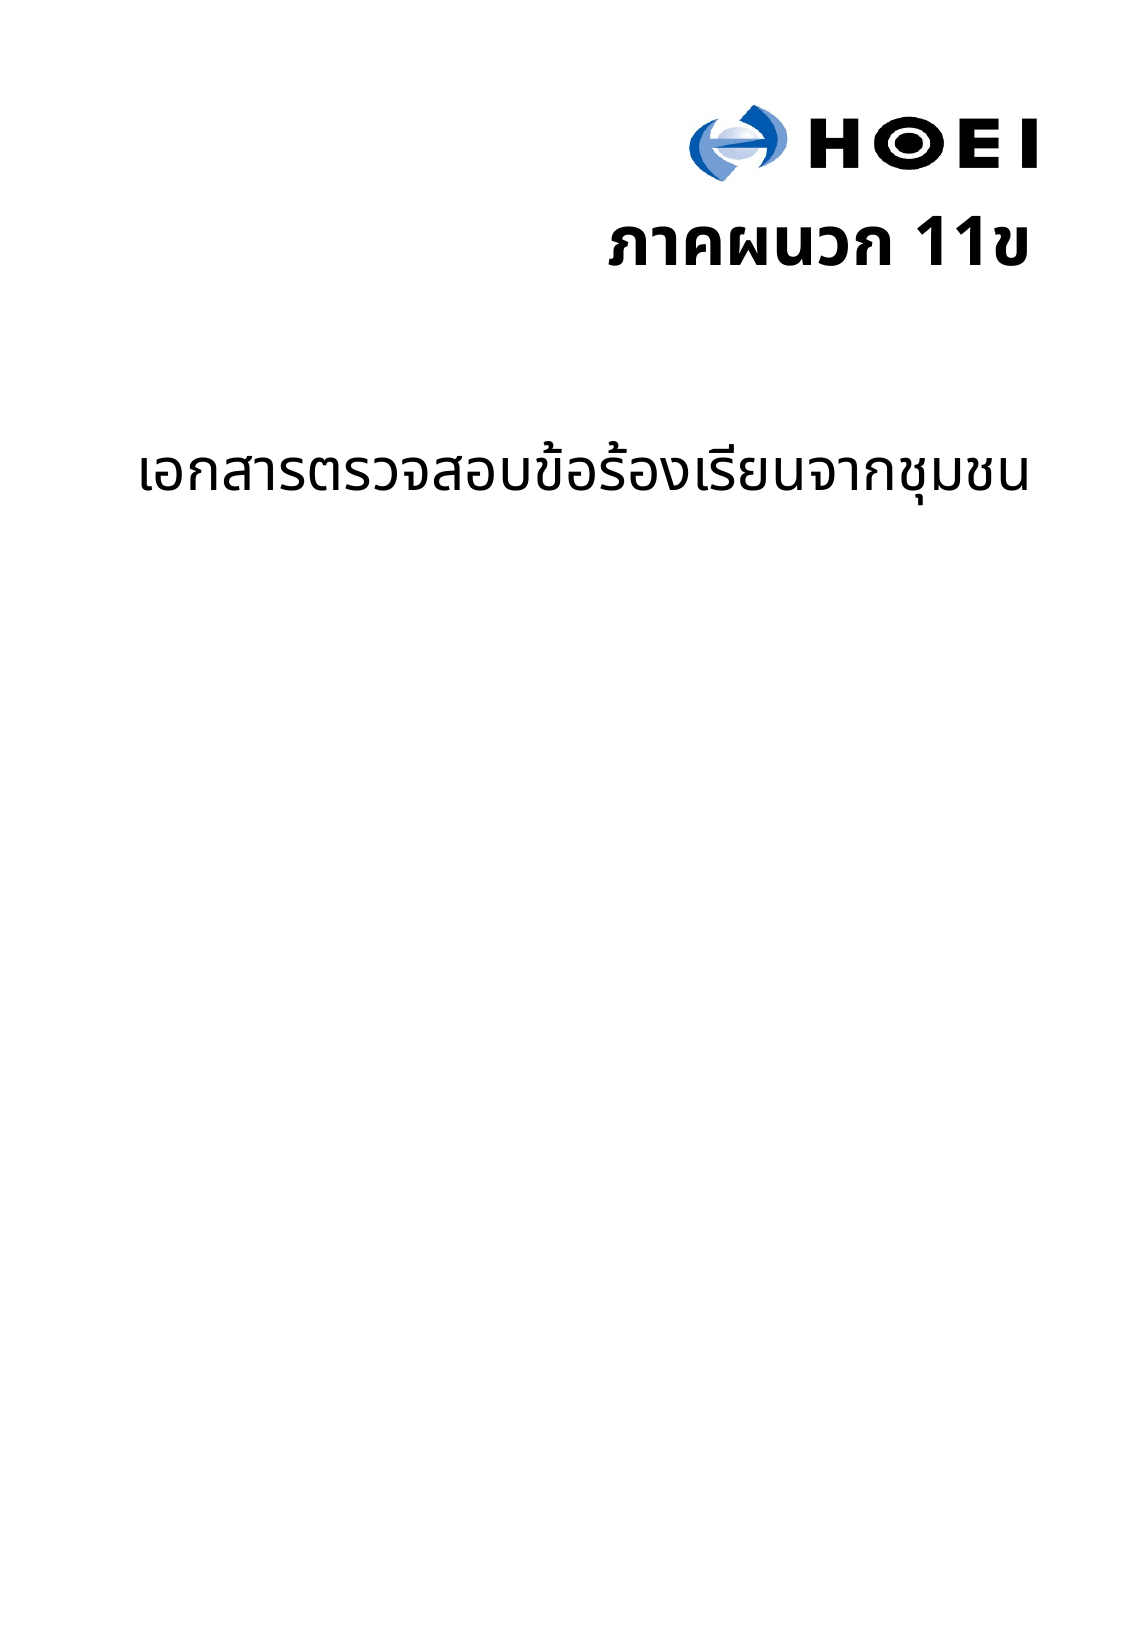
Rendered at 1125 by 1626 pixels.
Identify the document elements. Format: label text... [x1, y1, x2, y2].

list เอกสารตรวจสอบข้อร้องเรียนจากชุมชน [77, 432, 1048, 1464]
picture [687, 103, 1038, 183]
title ภาคผนวก 11ข [77, 86, 1048, 401]
